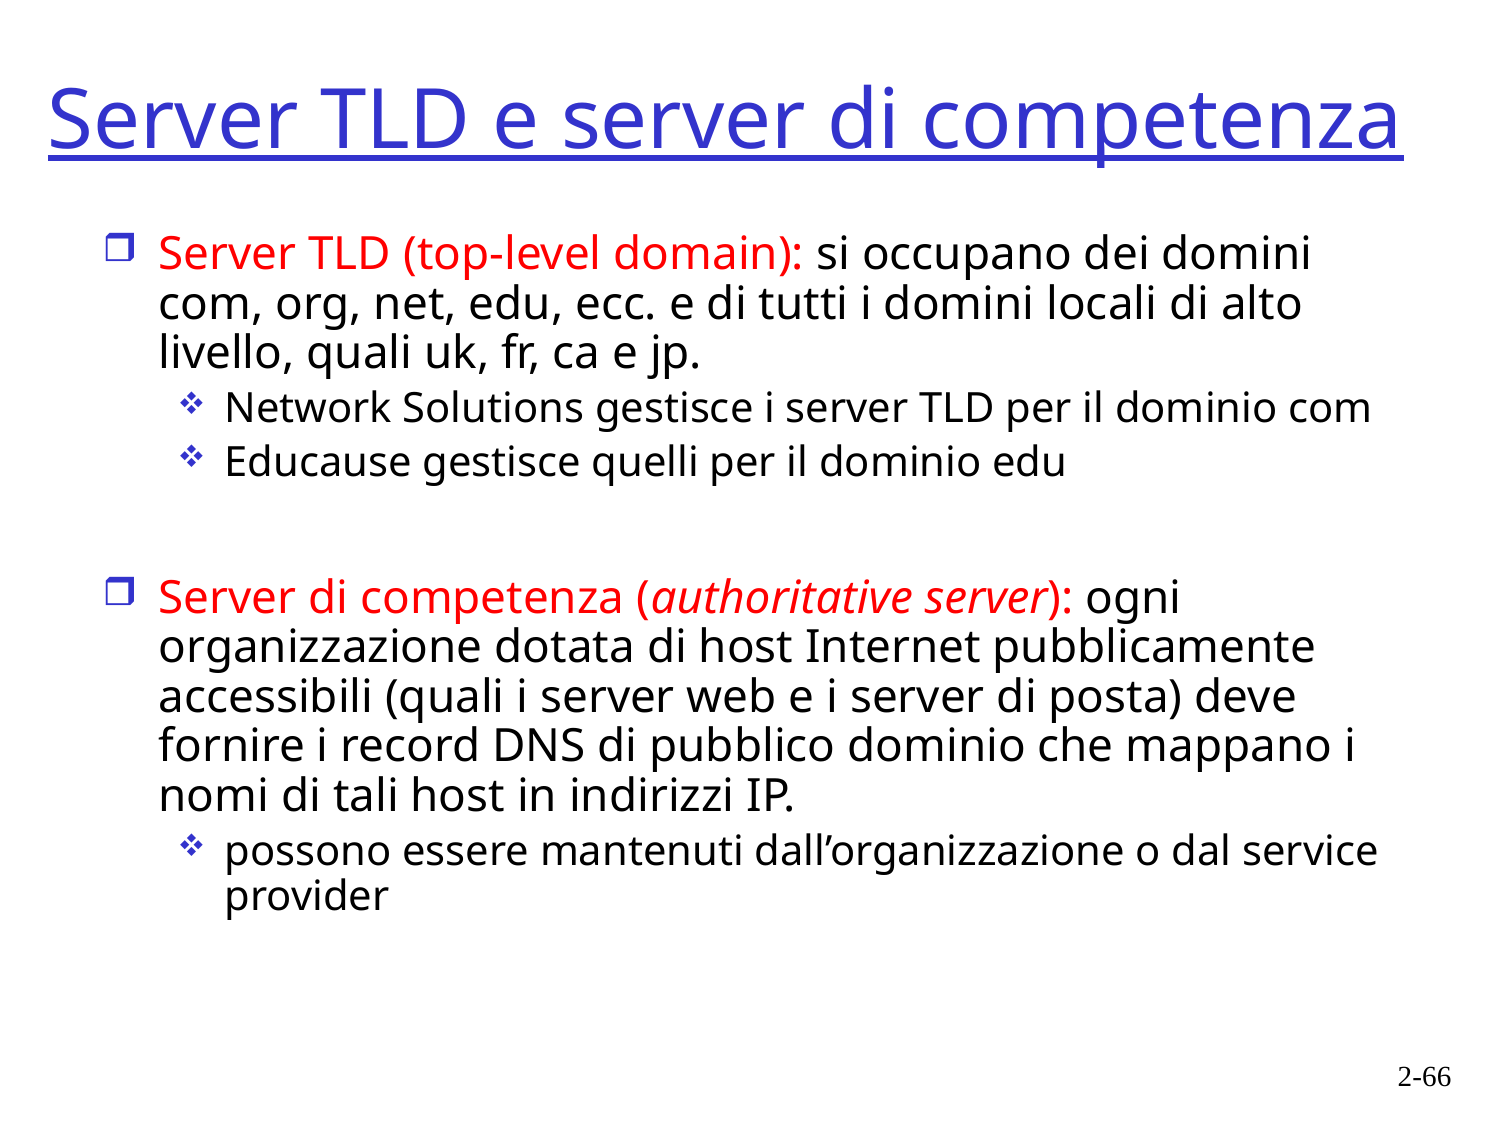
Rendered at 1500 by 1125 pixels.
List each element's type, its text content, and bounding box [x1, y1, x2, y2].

list Server TLD (top-level domain): si occupano dei domini com, org, net, edu, ecc. e di tutti i domini locali di alto livello, quali uk, fr, ca e jp. Network Solutions gestisce i server TLD per il dominio com Educause gestisce quelli per il dominio edu Server di competenza (authoritative server): ogni organizzazione dotata di host Internet pubblicamente accessibili (quali i server web e i server di posta) deve fornire i record DNS di pubblico dominio che mappano i nomi di tali host in indirizzi IP. possono essere mantenuti dall’organizzazione o dal service provider [87, 222, 1427, 1036]
slide_number 2-66 [1362, 1049, 1467, 1125]
title Server TLD e server di competenza [32, 32, 1466, 198]
